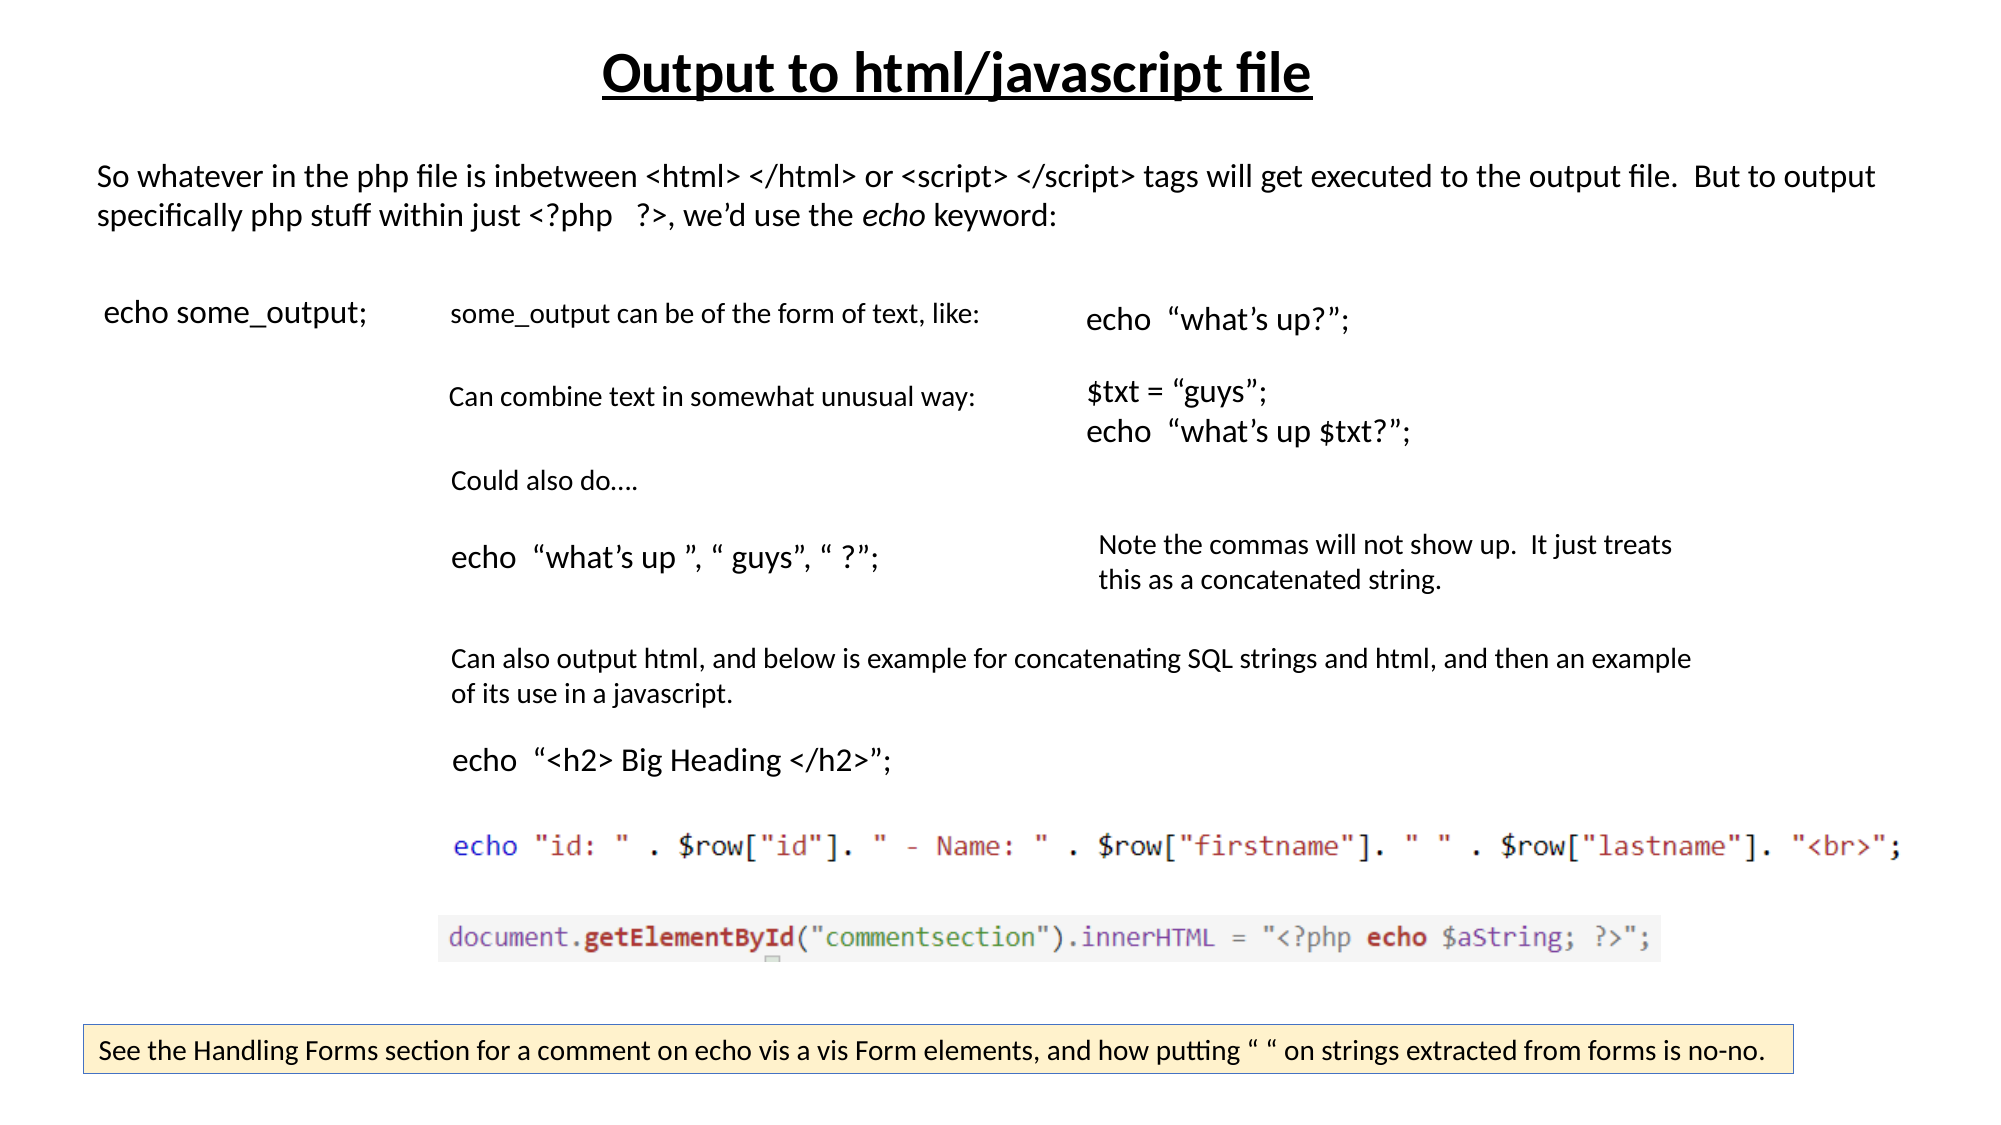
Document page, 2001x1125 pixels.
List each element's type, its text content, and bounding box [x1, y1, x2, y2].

text_box Could also do…. [436, 454, 752, 504]
text_box So whatever in the php file is inbetween <html> </html> or <script> </script> tags will get executed to the output file. But to output specifically php stuff within just <?php ?>, we’d use the echo keyword: [82, 146, 1978, 241]
picture [438, 915, 1661, 962]
text_box Note the commas will not show up. It just treats this as a concatenated string. [1083, 518, 1724, 603]
text_box echo some_output; [88, 283, 424, 338]
text_box echo “what’s up?”; [1071, 289, 1415, 345]
text_box Can combine text in somewhat unusual way: [434, 369, 1015, 420]
text_box echo “what’s up ”, “ guys”, “ ?”; [436, 528, 932, 583]
picture [434, 819, 1916, 876]
text_box $txt = “guys”; echo “what’s up $txt?”; [1071, 361, 1463, 457]
text_box echo “<h2> Big Heading </h2>”; [437, 730, 955, 785]
text_box See the Handling Forms section for a comment on echo vis a vis Form elements, and how putting “ “ on strings extracted from forms is no-no. [83, 1024, 1794, 1074]
text_box Output to html/javascript file [587, 26, 1366, 112]
text_box Can also output html, and below is example for concatenating SQL strings and html, and then an example of its use in a javascript. [436, 632, 1724, 718]
text_box some_output can be of the form of text, like: [435, 287, 1030, 337]
